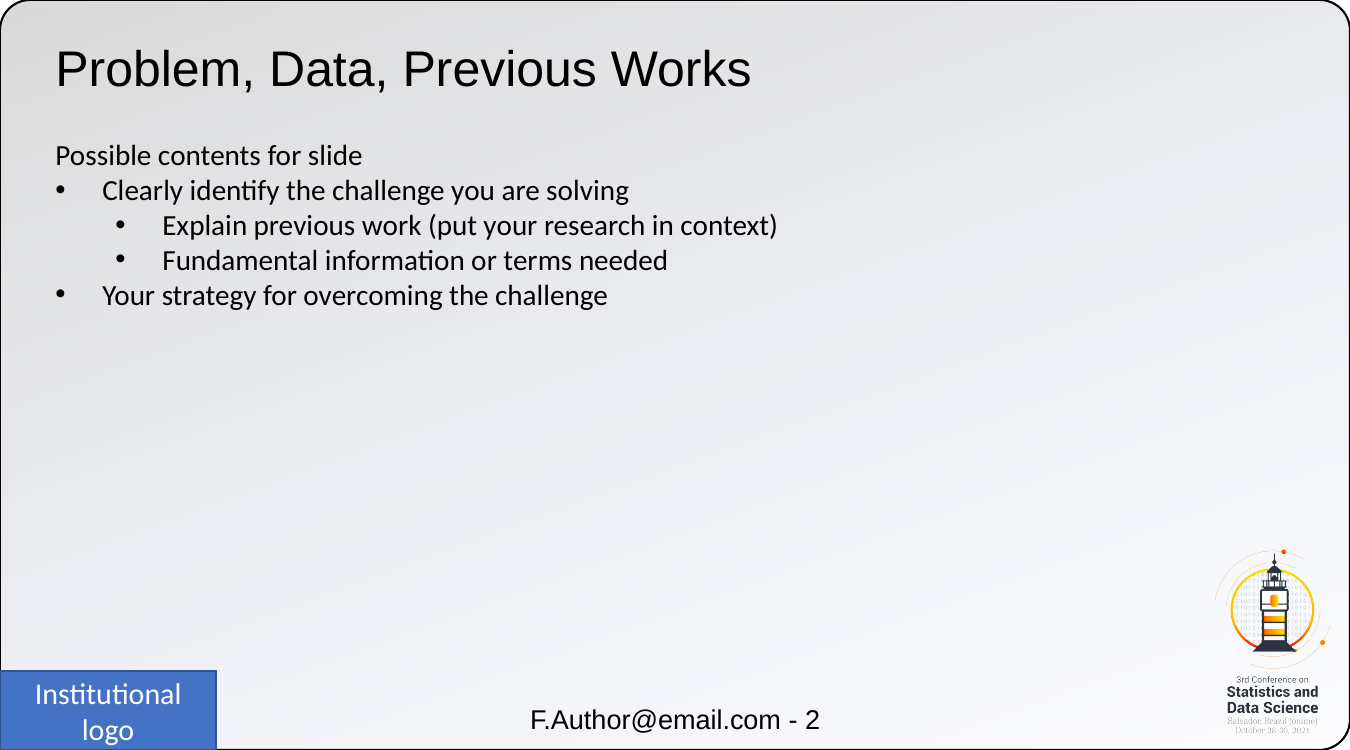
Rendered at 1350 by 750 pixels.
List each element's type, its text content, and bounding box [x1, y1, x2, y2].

text_box Problem, Data, Previous Works [40, 29, 1302, 104]
text_box F.Author@email.com - 2 [474, 695, 876, 743]
picture [1194, 533, 1350, 750]
text_box Possible contents for slide Clearly identify the challenge you are solving Explain previous work (put your research in context) Fundamental information or terms needed Your strategy for overcoming the challenge [40, 129, 1302, 319]
text_box Institutional logo [0, 670, 217, 750]
